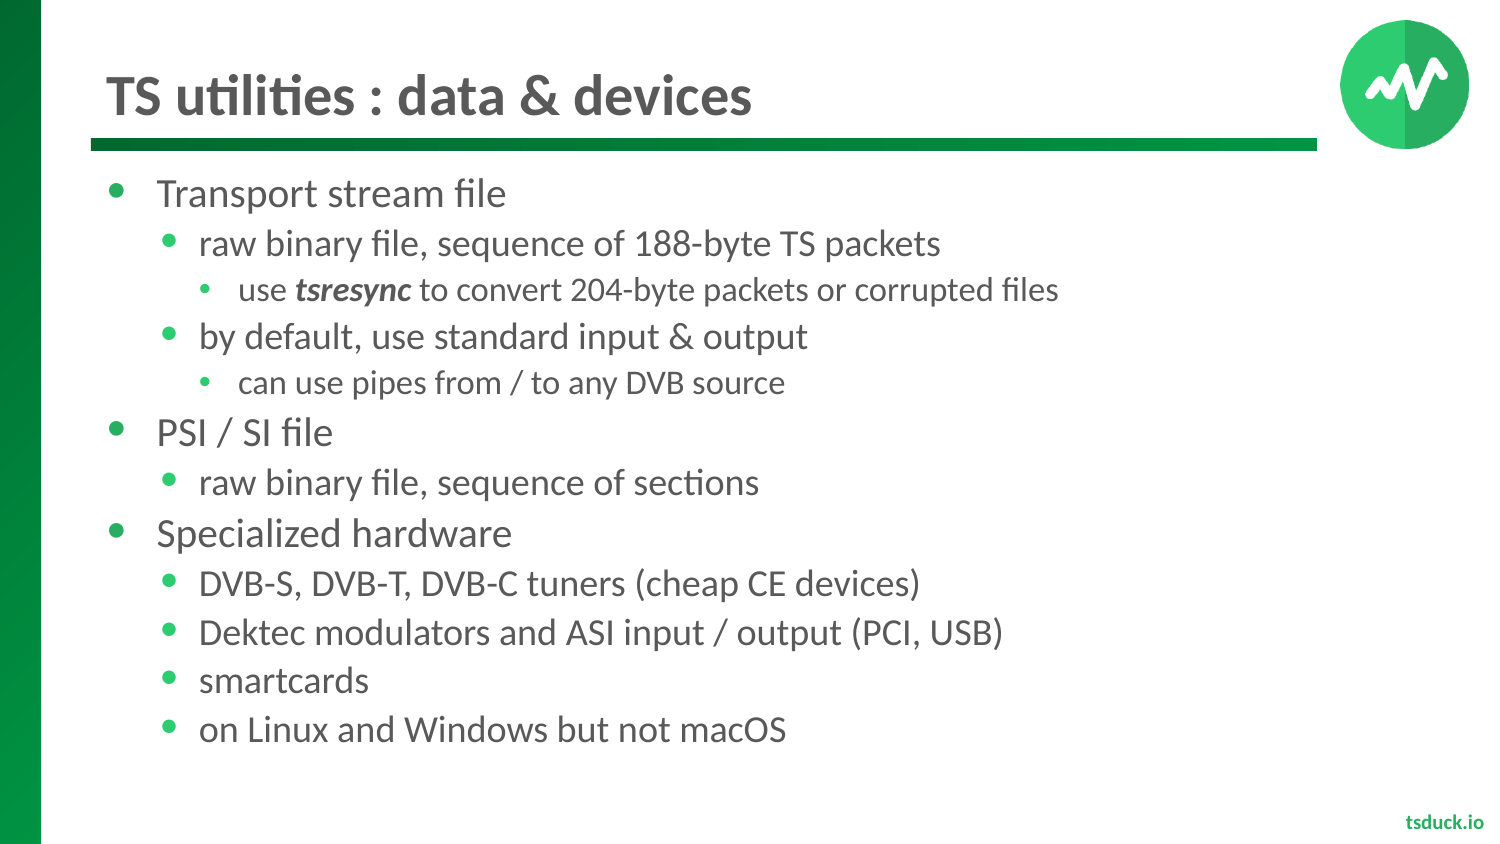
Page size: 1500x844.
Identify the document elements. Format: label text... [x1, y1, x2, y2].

title TS utilities : data & devices [91, 38, 1333, 146]
picture [1340, 20, 1469, 149]
list Transport stream file raw binary file, sequence of 188-byte TS packets use tsresync to convert 204-byte packets or corrupted files by default, use standard input & output can use pipes from / to any DVB source PSI / SI file raw binary file, sequence of sections Specialized hardware DVB-S, DVB-T, DVB-C tuners (cheap CE devices) Dektec modulators and ASI input / output (PCI, USB) smartcards on Linux and Windows but not macOS [91, 164, 1454, 759]
